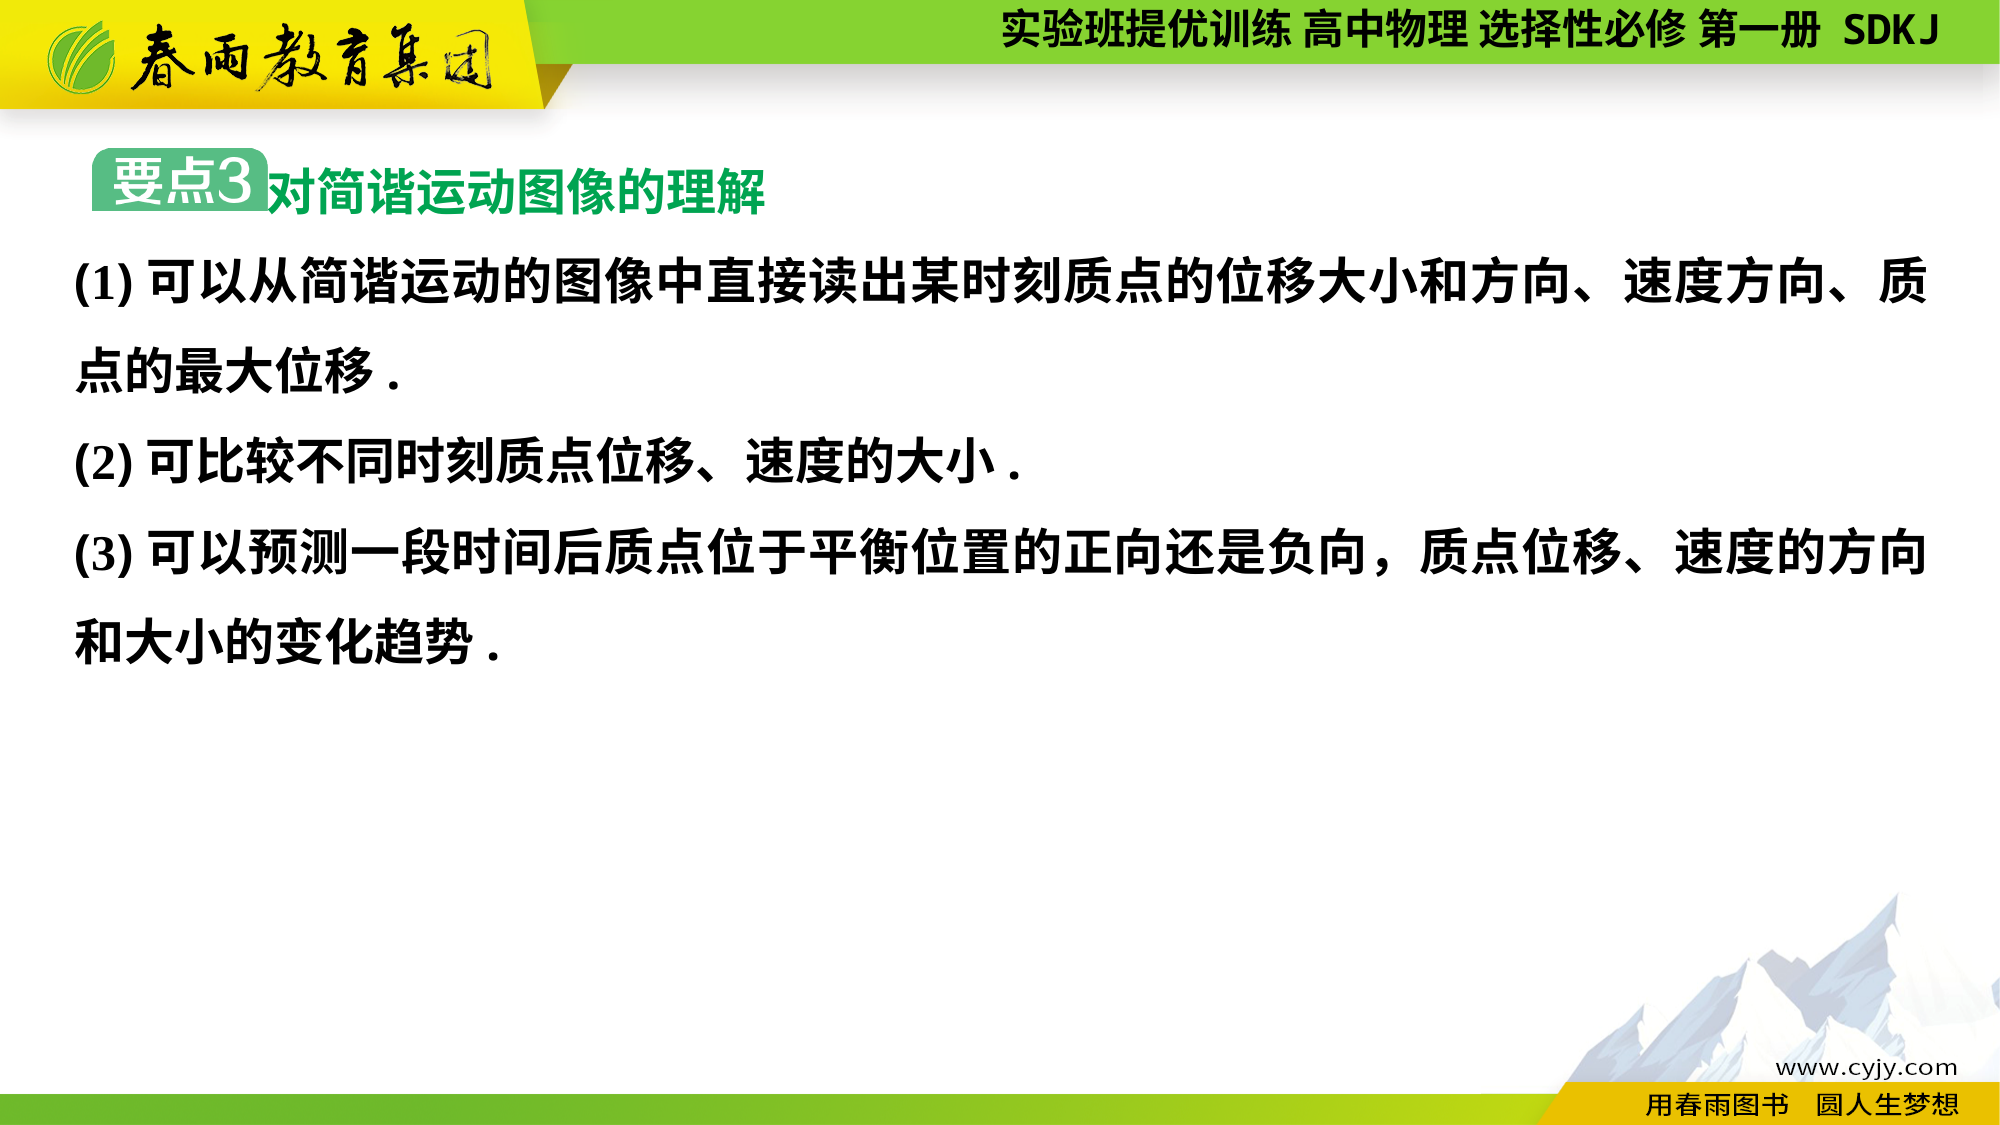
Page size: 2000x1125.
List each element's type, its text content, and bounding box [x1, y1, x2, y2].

picture [0, 0, 2000, 1125]
list 对简谐运动图像的理解 (1)可以从简谐运动的图像中直接读出某时刻质点的位移大小和方向、速度方向、质点的最大位移. (2)可比较不同时刻质点位移、速度的大小. (3)可以预测一段时间后质点位于平衡位置的正向还是负向，质点位移、速度的方向和大小的变化趋势. [59, 122, 1944, 683]
